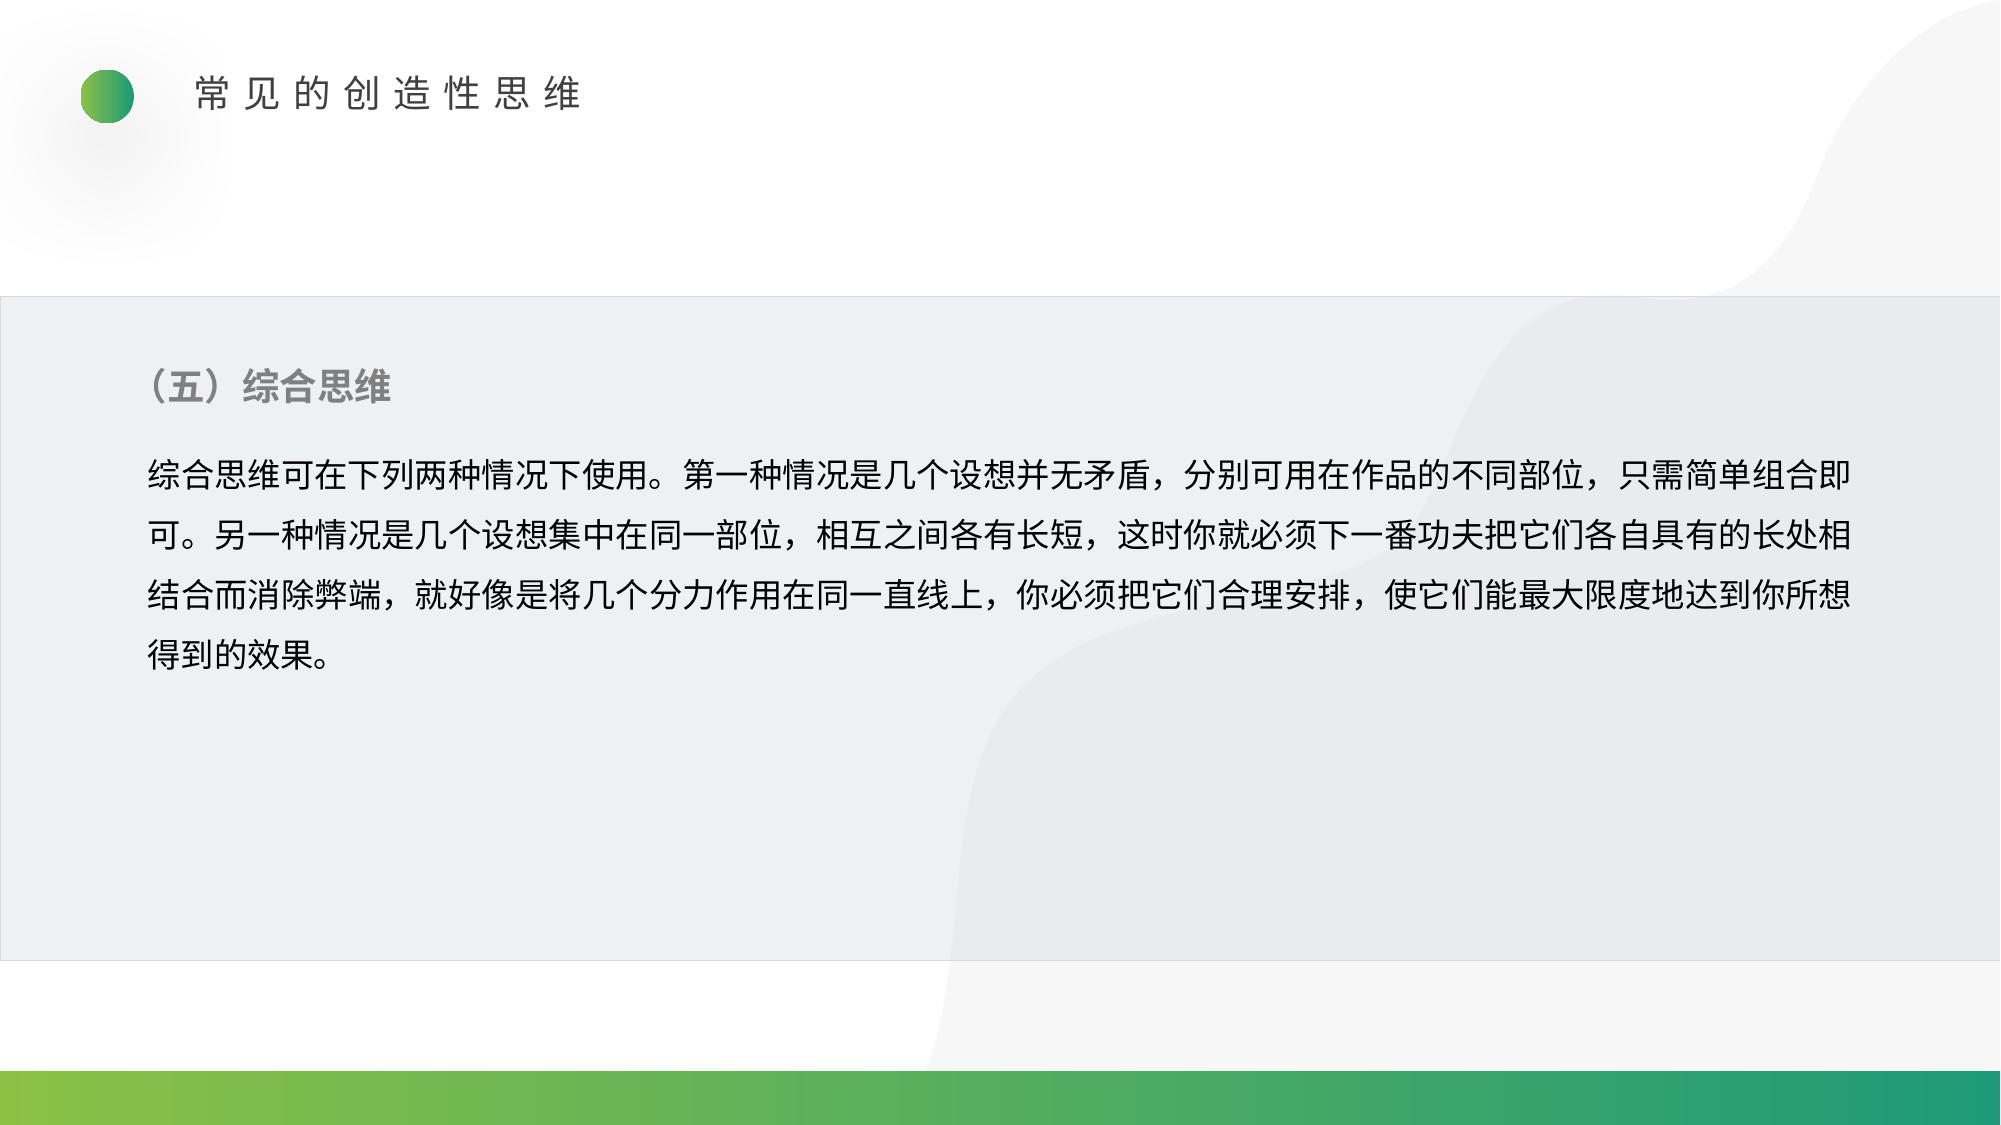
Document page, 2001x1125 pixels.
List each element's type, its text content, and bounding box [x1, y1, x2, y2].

text_box 综合思维可在下列两种情况下使用。第一种情况是几个设想并无矛盾，分别可用在作品的不同部位，只需简单组合即可。另一种情况是几个设想集中在同一部位，相互之间各有长短，这时你就必须下一番功夫把它们各自具有的长处相结合而消除弊端，就好像是将几个分力作用在同一直线上，你必须把它们合理安排，使它们能最大限度地达到你所想得到的效果。 [132, 427, 1867, 682]
text_box [0, 295, 2000, 961]
text_box 常见的创造性思维 [178, 62, 749, 123]
text_box （五）综合思维 [115, 355, 981, 416]
